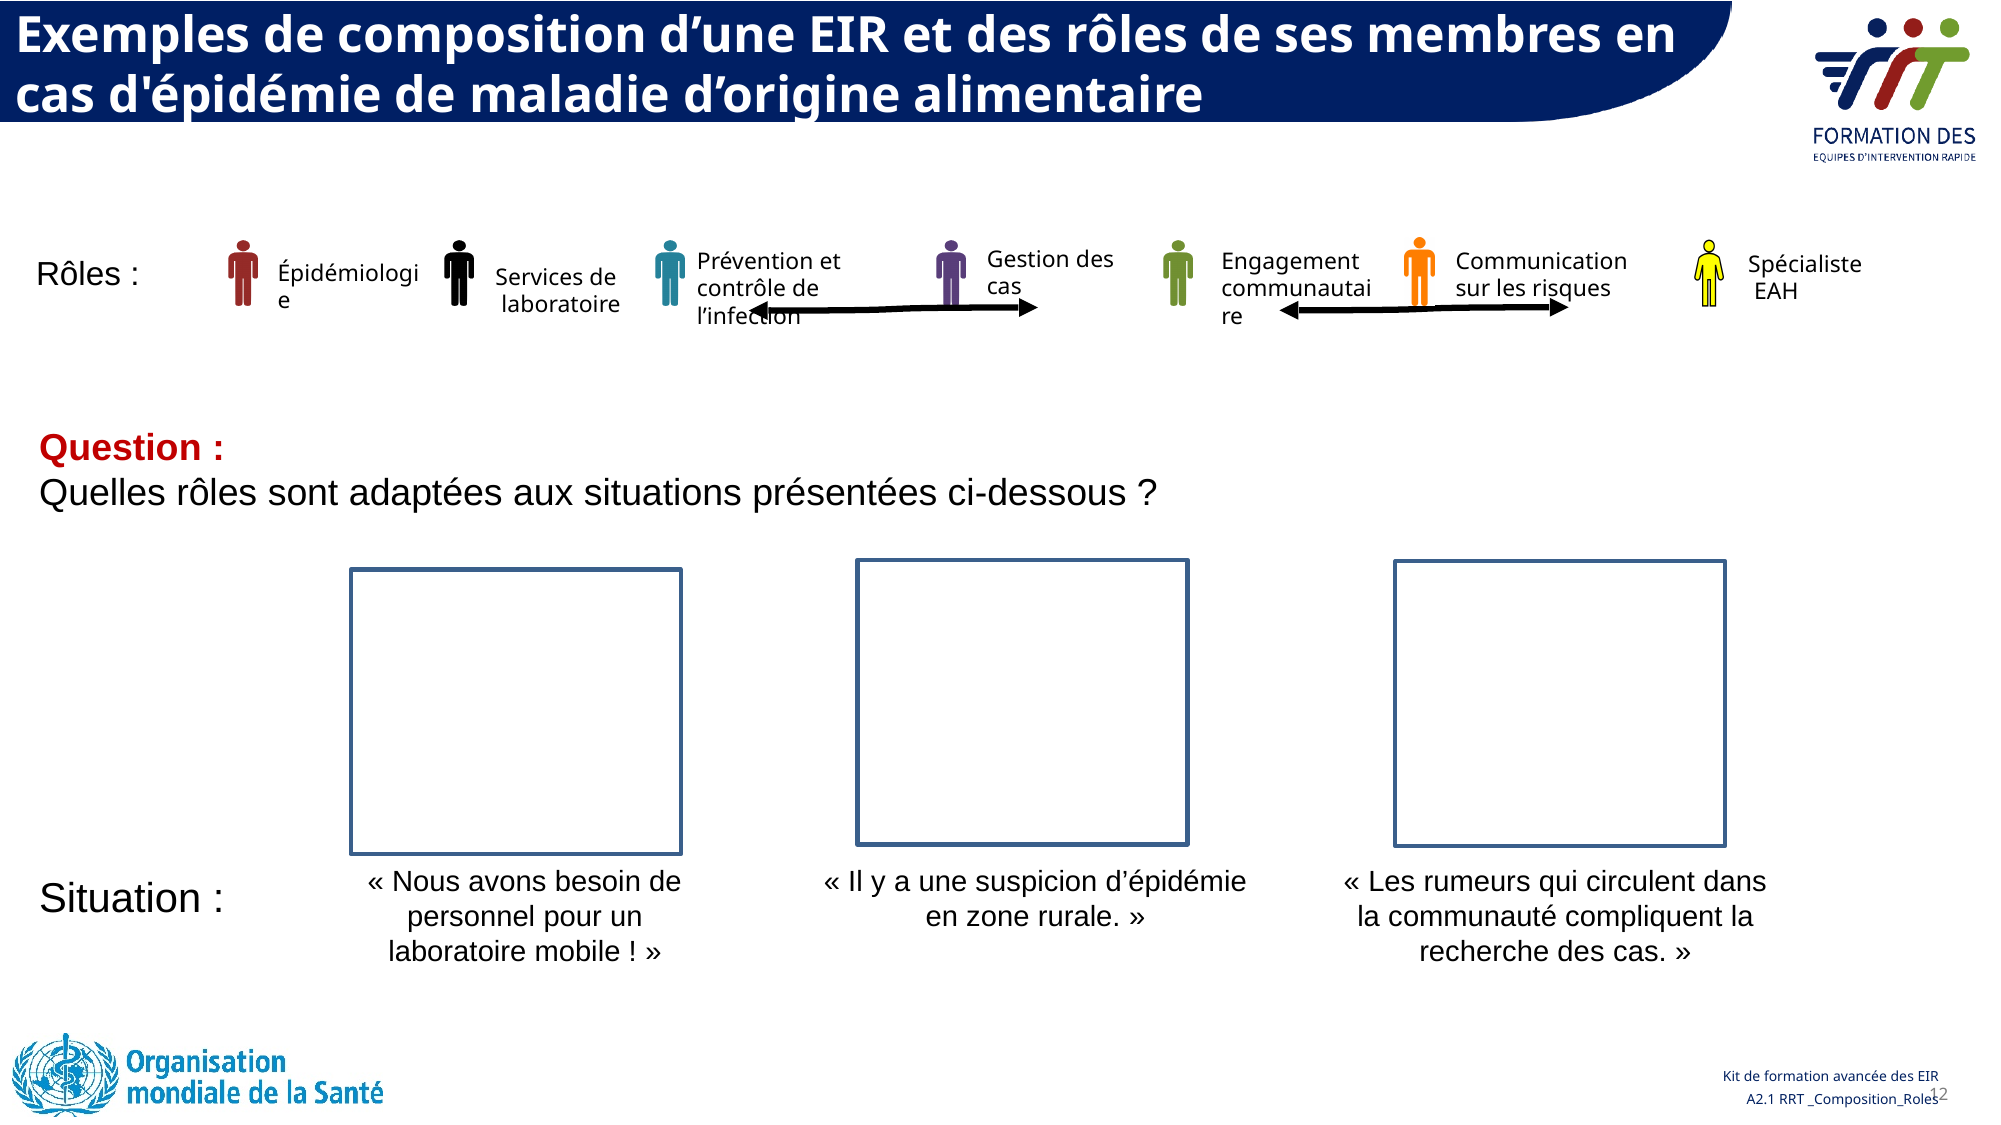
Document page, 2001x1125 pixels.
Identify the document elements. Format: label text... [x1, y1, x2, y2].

picture [1813, 17, 1976, 163]
picture [374, 1090, 383, 1100]
title Exemples de composition d’une EIR et des rôles de ses membres en cas d'épidémie de maladie d’origine alimentaire [0, 0, 1726, 131]
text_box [0, 236, 2000, 1002]
picture [1726, 1, 1732, 122]
picture [12, 1033, 383, 1117]
